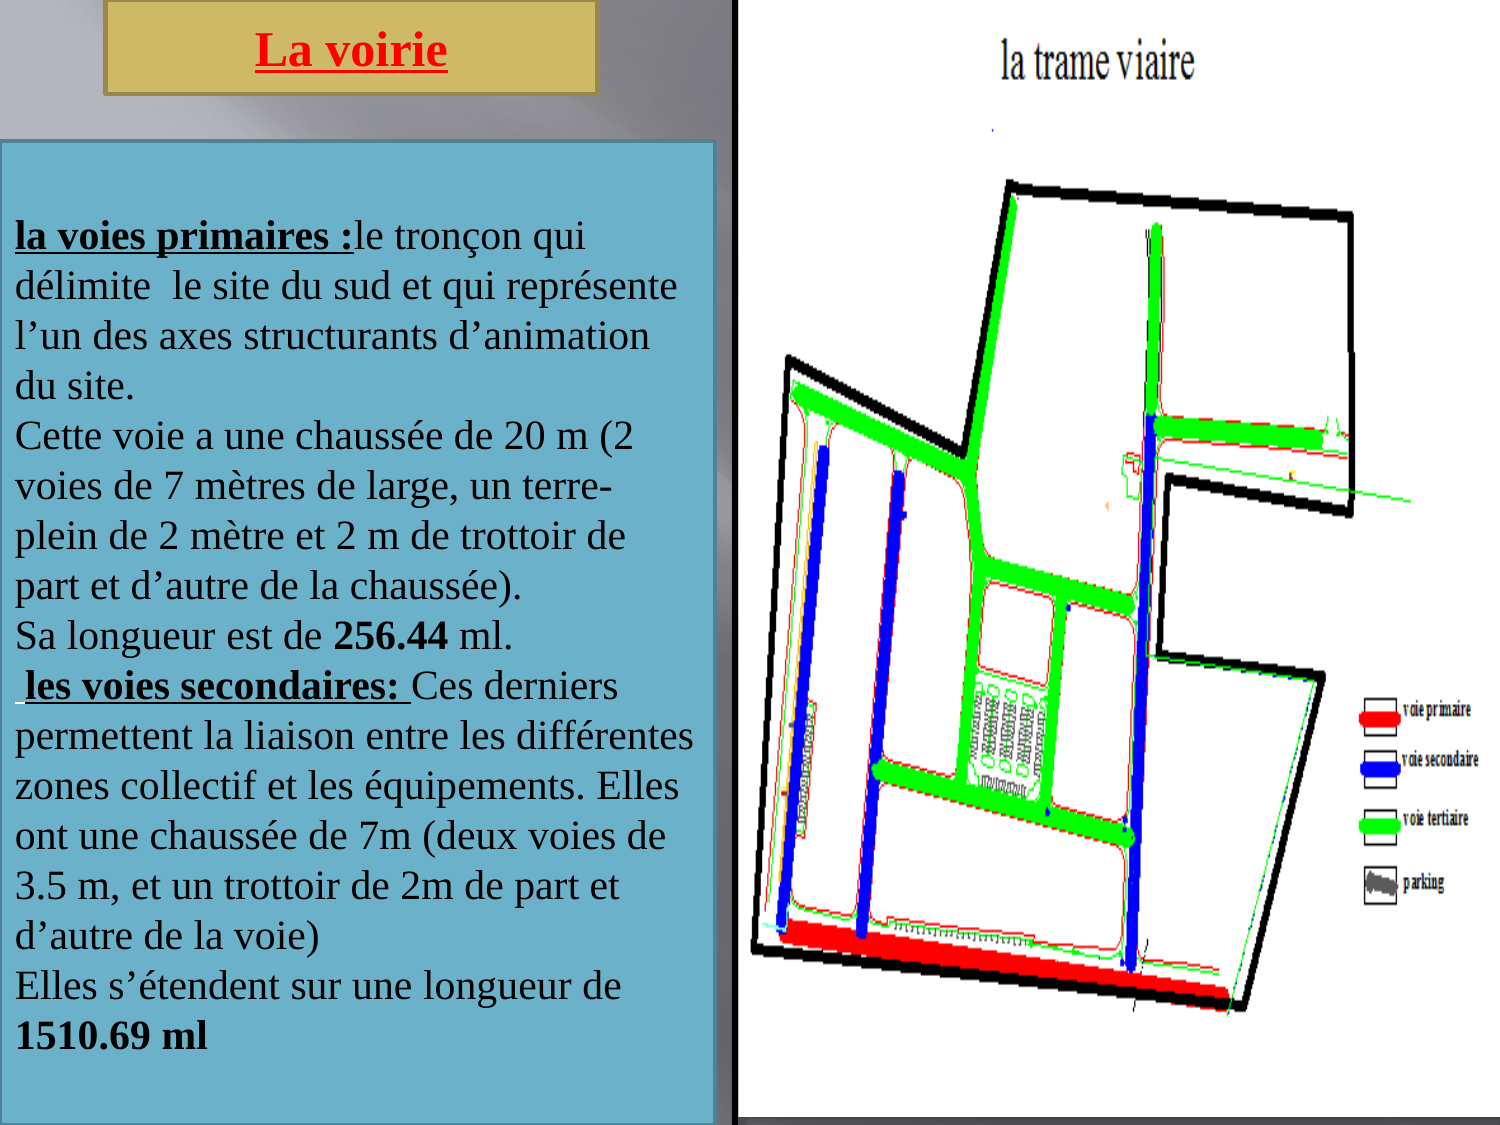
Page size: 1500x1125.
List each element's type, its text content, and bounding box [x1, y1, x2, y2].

text_box la voies primaires :le tronçon qui délimite le site du sud et qui représente l’un des axes structurants d’animation du site. Cette voie a une chaussée de 20 m (2 voies de 7 mètres de large, un terre- plein de 2 mètre et 2 m de trottoir de part et d’autre de la chaussée). Sa longueur est de 256.44 ml. les voies secondaires: Ces derniers permettent la liaison entre les différentes zones collectif et les équipements. Elles ont une chaussée de 7m (deux voies de 3.5 m, et un trottoir de 2m de part et d’autre de la voie) Elles s’étendent sur une longueur de 1510.69 ml [0, 139, 717, 1125]
text_box La voirie [103, 0, 600, 96]
picture [737, 0, 1500, 1125]
